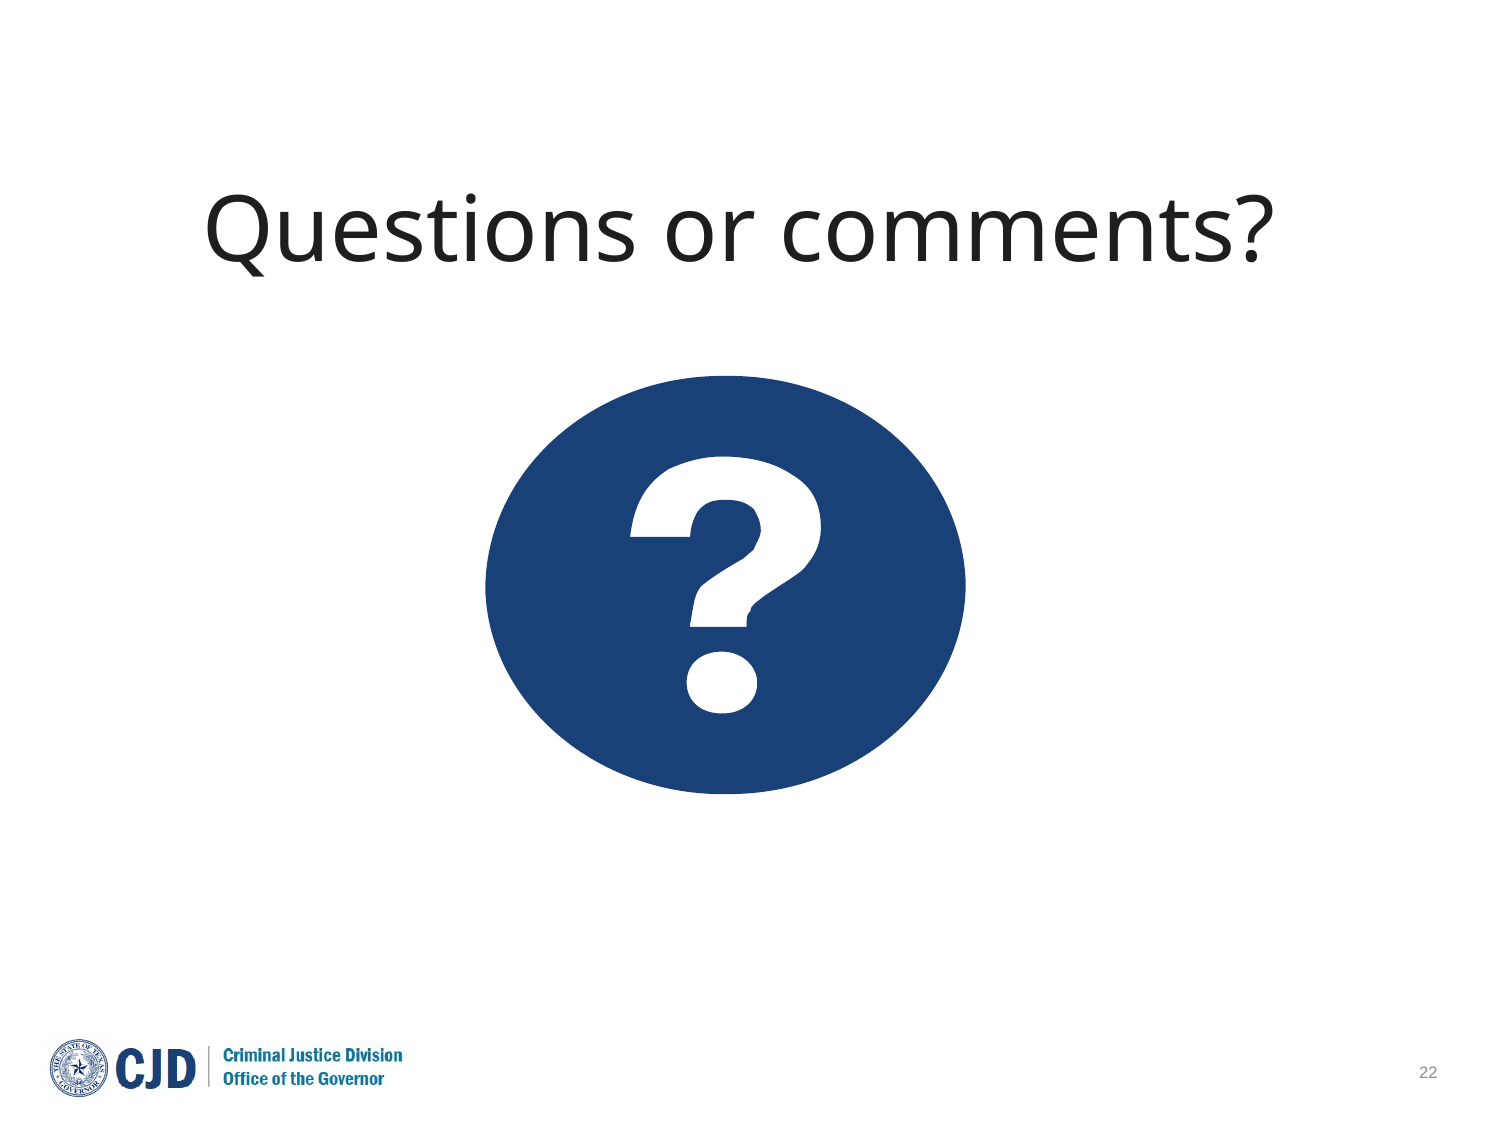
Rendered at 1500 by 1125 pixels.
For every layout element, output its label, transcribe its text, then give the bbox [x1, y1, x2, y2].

picture [114, 1038, 420, 1097]
text_box [485, 375, 966, 795]
slide_number 22 [1307, 1051, 1438, 1093]
text_box Questions or comments? [187, 162, 1418, 288]
